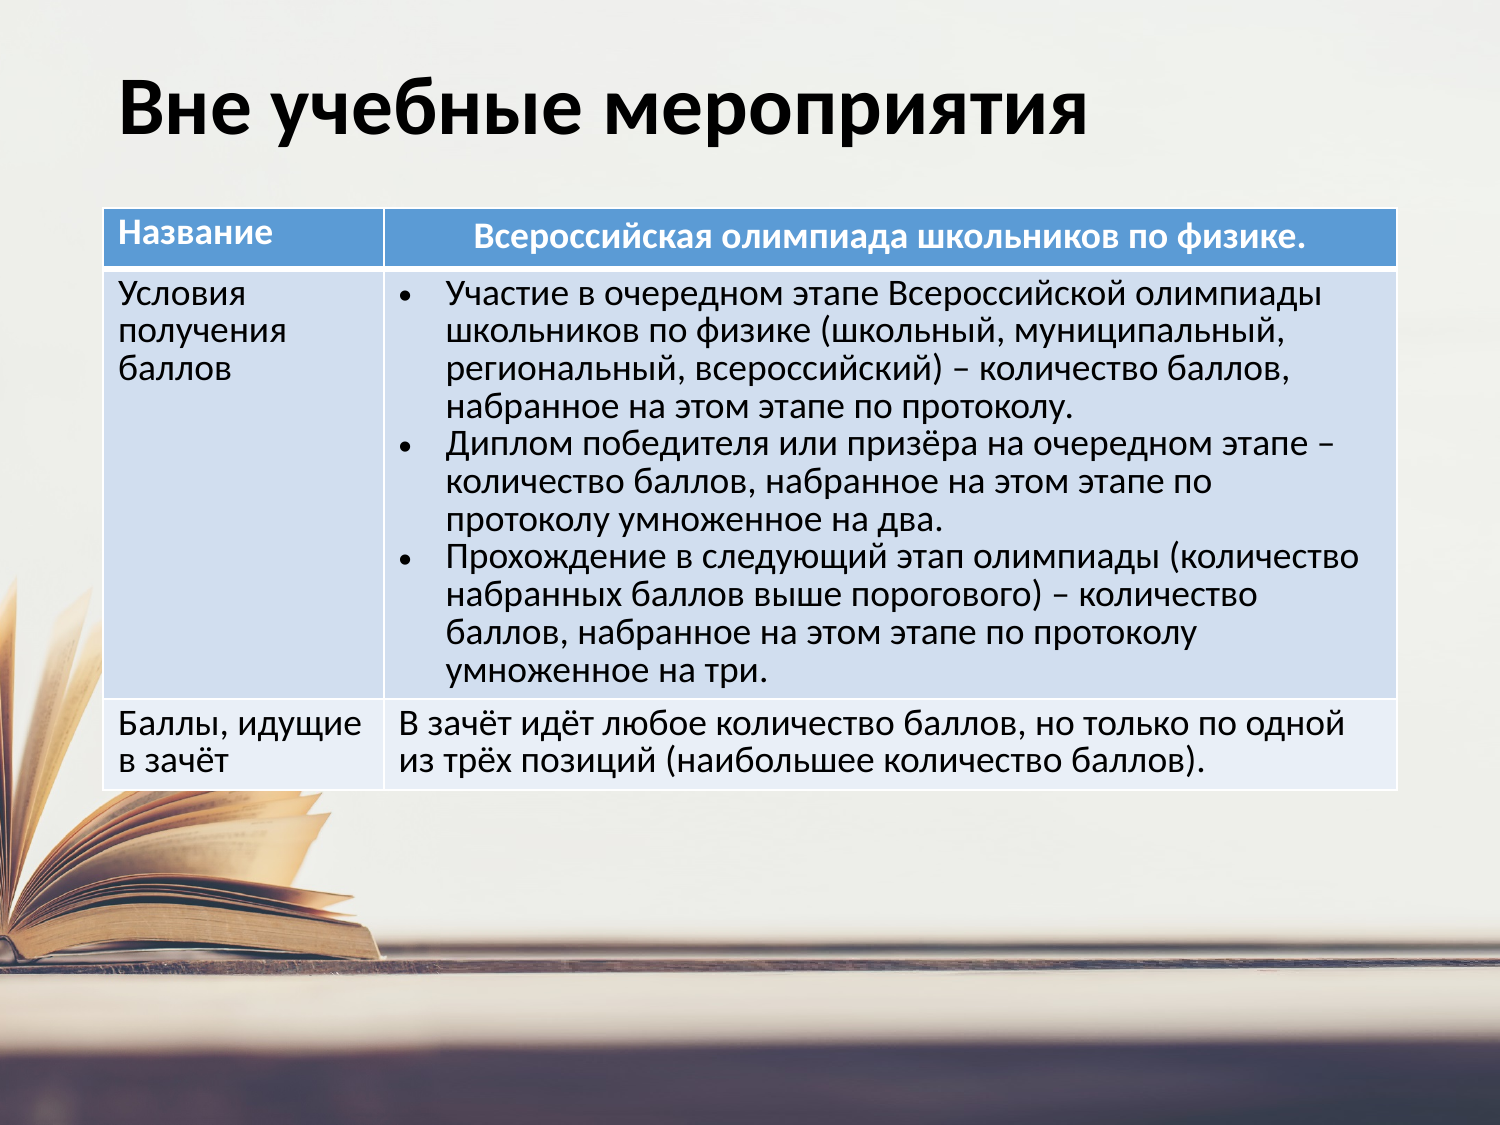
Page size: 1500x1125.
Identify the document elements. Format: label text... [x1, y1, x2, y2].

table_cell Условия получения баллов [104, 272, 383, 698]
table_cell В зачёт идёт любое количество баллов, но только по одной из трёх позиций (наибольшее количество баллов). [385, 700, 1396, 789]
table_cell Участие в очередном этапе Всероссийской олимпиады школьников по физике (школьный, муниципальный, региональный, всероссийский) – количество баллов, набранное на этом этапе по протоколу. Диплом победителя или призёра на очередном этапе – количество баллов, набранное на этом этапе по протоколу умноженное на два. Прохождение в следующий этап олимпиады (количество набранных баллов выше порогового) – количество баллов, набранное на этом этапе по протоколу умноженное на три. [385, 272, 1396, 698]
title Вне учебные мероприятия [103, 21, 1397, 194]
table_cell Баллы, идущие в зачёт [104, 700, 383, 789]
table_header Название [104, 209, 383, 266]
table_header Всероссийская олимпиада школьников по физике. [385, 209, 1396, 266]
picture [0, 0, 1500, 1125]
